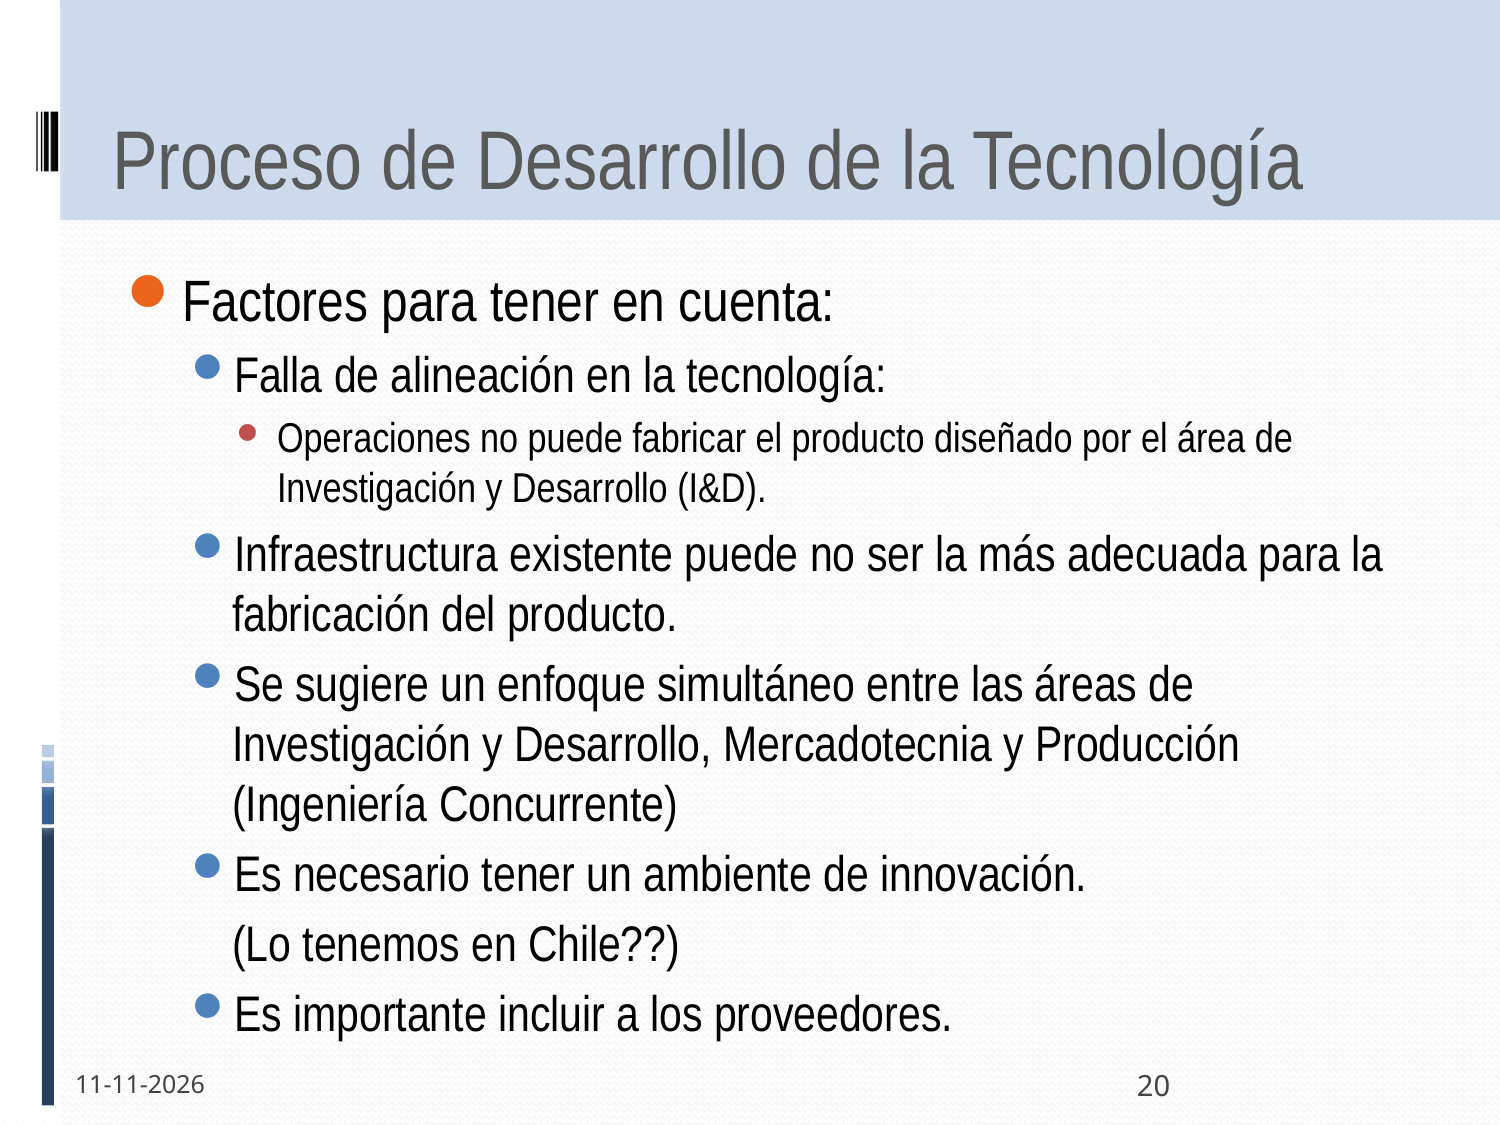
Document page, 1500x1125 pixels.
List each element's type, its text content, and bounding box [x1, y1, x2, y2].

list Factores para tener en cuenta: Falla de alineación en la tecnología: Operaciones no puede fabricar el producto diseñado por el área de Investigación y Desarrollo (I&D). Infraestructura existente puede no ser la más adecuada para la fabricación del producto. Se sugiere un enfoque simultáneo entre las áreas de Investigación y Desarrollo, Mercadotecnia y Producción (Ingeniería Concurrente) Es necesario tener un ambiente de innovación. (Lo tenemos en Chile??) Es importante incluir a los proveedores. [111, 255, 1436, 1038]
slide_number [75, 1042, 243, 1103]
title Proceso de Desarrollo de la Tecnología [111, 18, 1436, 207]
slide_number 20 [1045, 1046, 1171, 1107]
